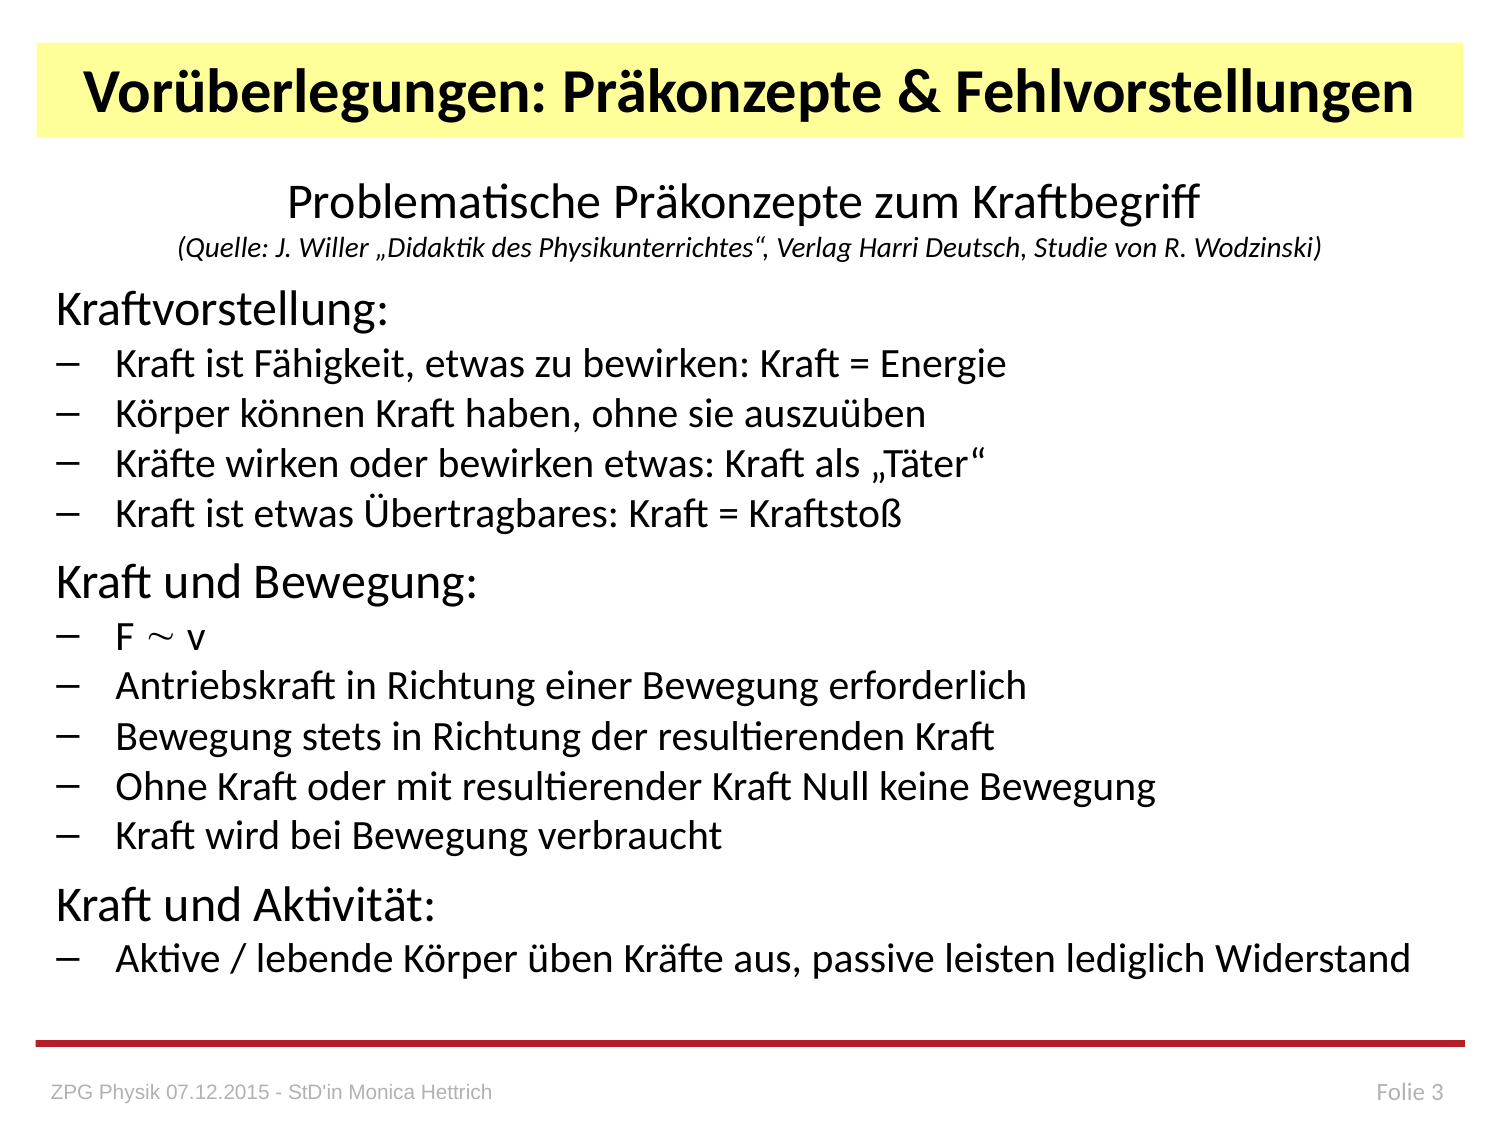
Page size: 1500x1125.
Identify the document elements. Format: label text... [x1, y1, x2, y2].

slide_number Folie 3 [1108, 1060, 1459, 1121]
footer ZPG Physik 07.12.2015 - StD'in Monica Hettrich [35, 1061, 768, 1122]
title Vorüberlegungen: Präkonzepte & Fehlvorstellungen [41, 42, 1459, 149]
list Problematische Präkonzepte zum Kraftbegriff (Quelle: J. Willer „Didaktik des Physikunterrichtes“, Verlag Harri Deutsch, Studie von R. Wodzinski) Kraftvorstellung: Kraft ist Fähigkeit, etwas zu bewirken: Kraft = Energie Körper können Kraft haben, ohne sie auszuüben Kräfte wirken oder bewirken etwas: Kraft als „Täter“ Kraft ist etwas Übertragbares: Kraft = Kraftstoß Kraft und Bewegung: F  v Antriebskraft in Richtung einer Bewegung erforderlich Bewegung stets in Richtung der resultierenden Kraft Ohne Kraft oder mit resultierender Kraft Null keine Bewegung Kraft wird bei Bewegung verbraucht Kraft und Aktivität: Aktive / lebende Körper üben Kräfte aus, passive leisten lediglich Widerstand [41, 160, 1459, 1024]
